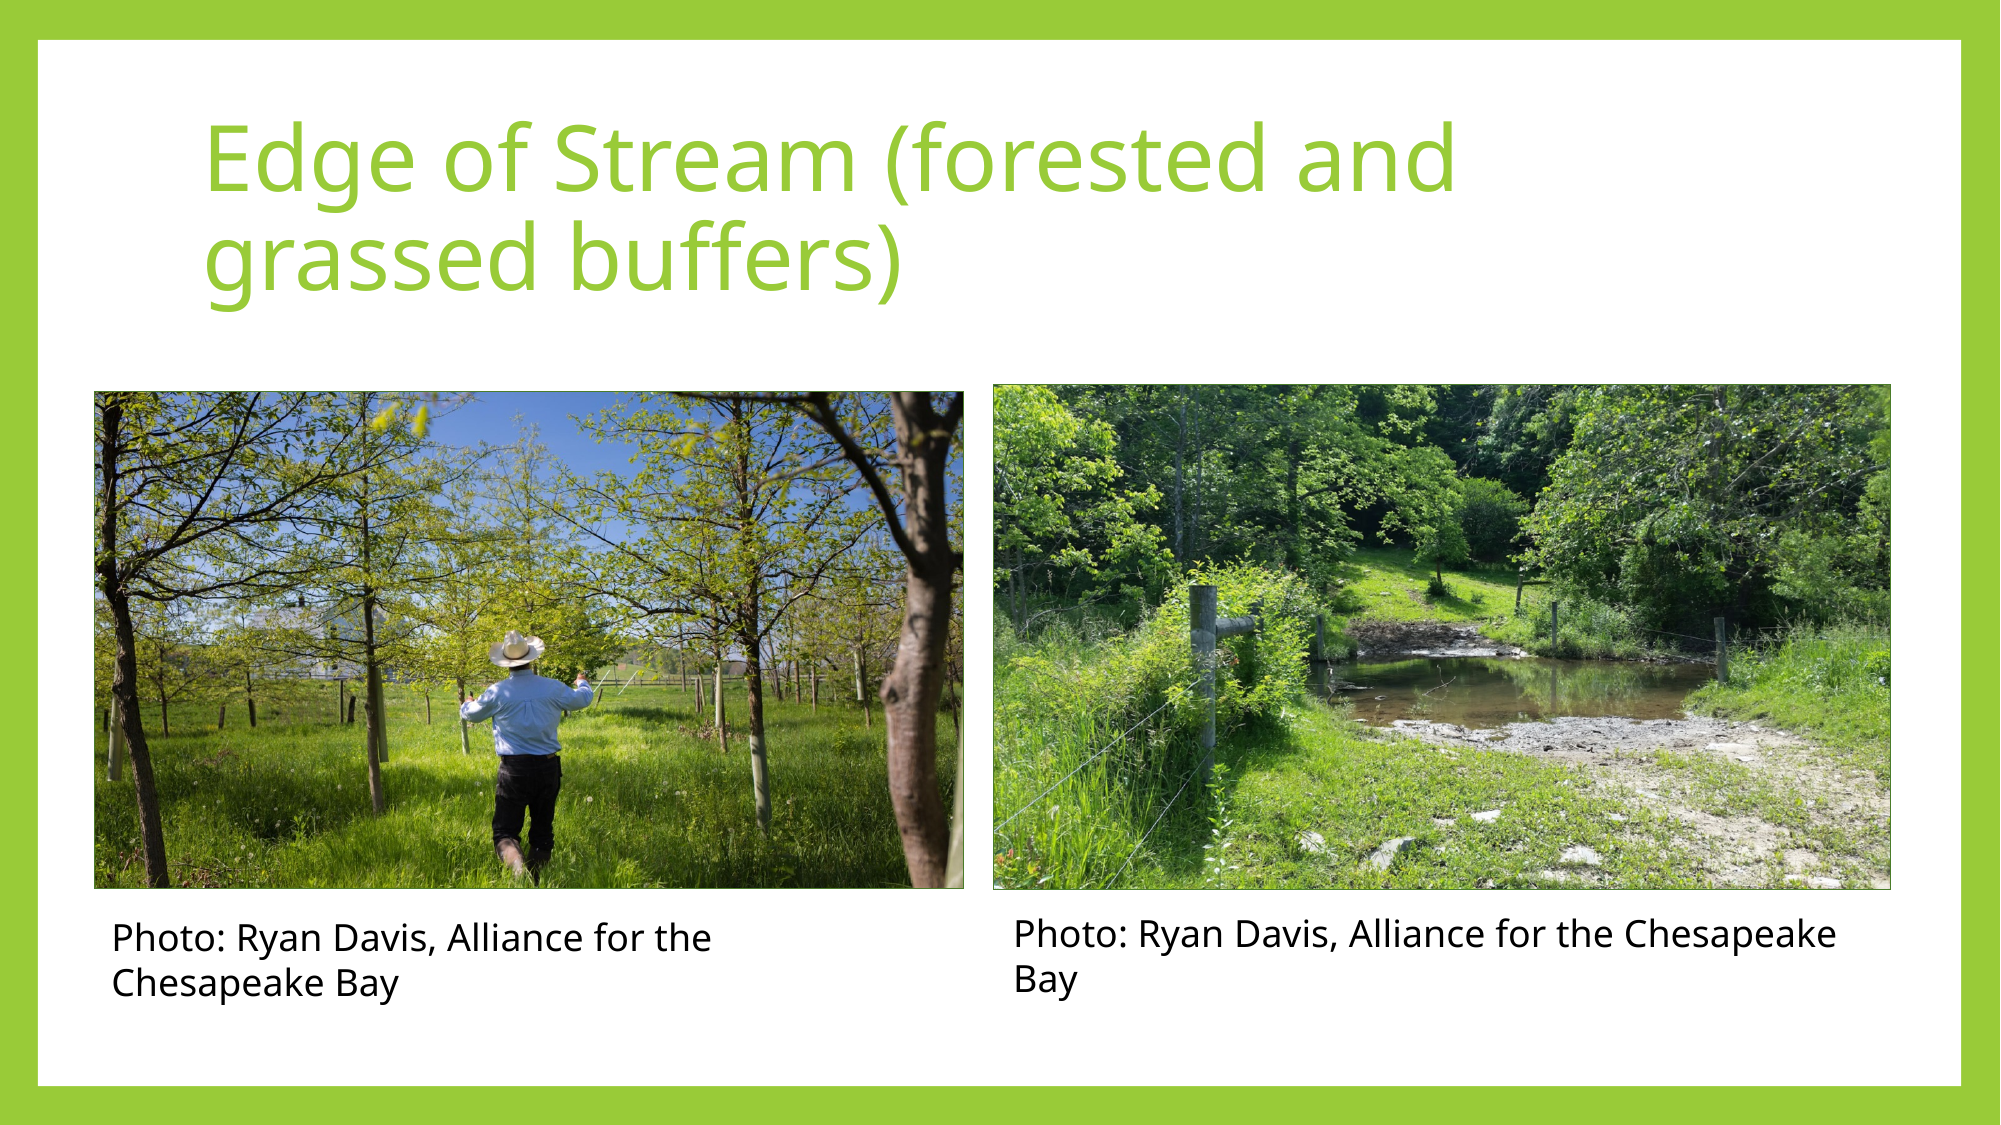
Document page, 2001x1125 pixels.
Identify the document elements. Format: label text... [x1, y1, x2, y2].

title Edge of Stream (forested and grassed buffers) [187, 99, 1808, 323]
text_box Photo: Ryan Davis, Alliance for the Chesapeake Bay [998, 902, 1875, 1007]
picture [94, 391, 964, 889]
picture [993, 384, 1891, 890]
text_box Photo: Ryan Davis, Alliance for the Chesapeake Bay [96, 906, 948, 1012]
